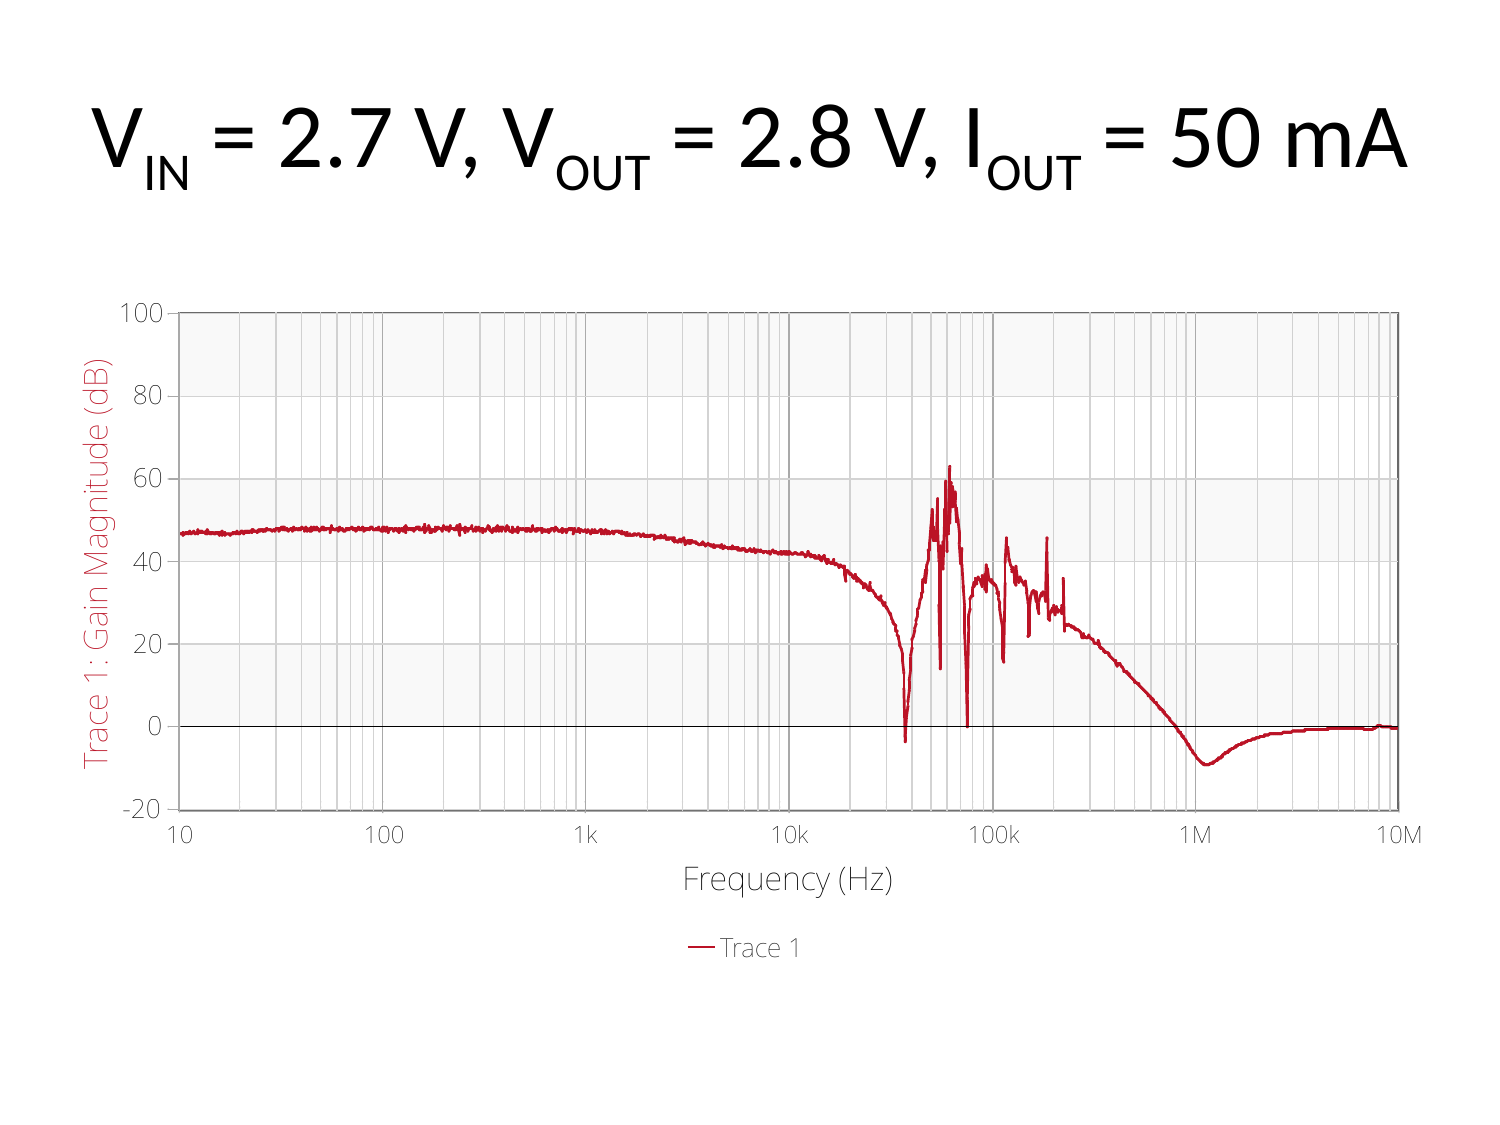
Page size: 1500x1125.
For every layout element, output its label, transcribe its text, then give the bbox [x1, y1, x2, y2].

title VIN = 2.7 V, VOUT = 2.8 V, IOUT = 50 mA [75, 45, 1425, 233]
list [74, 296, 1426, 972]
